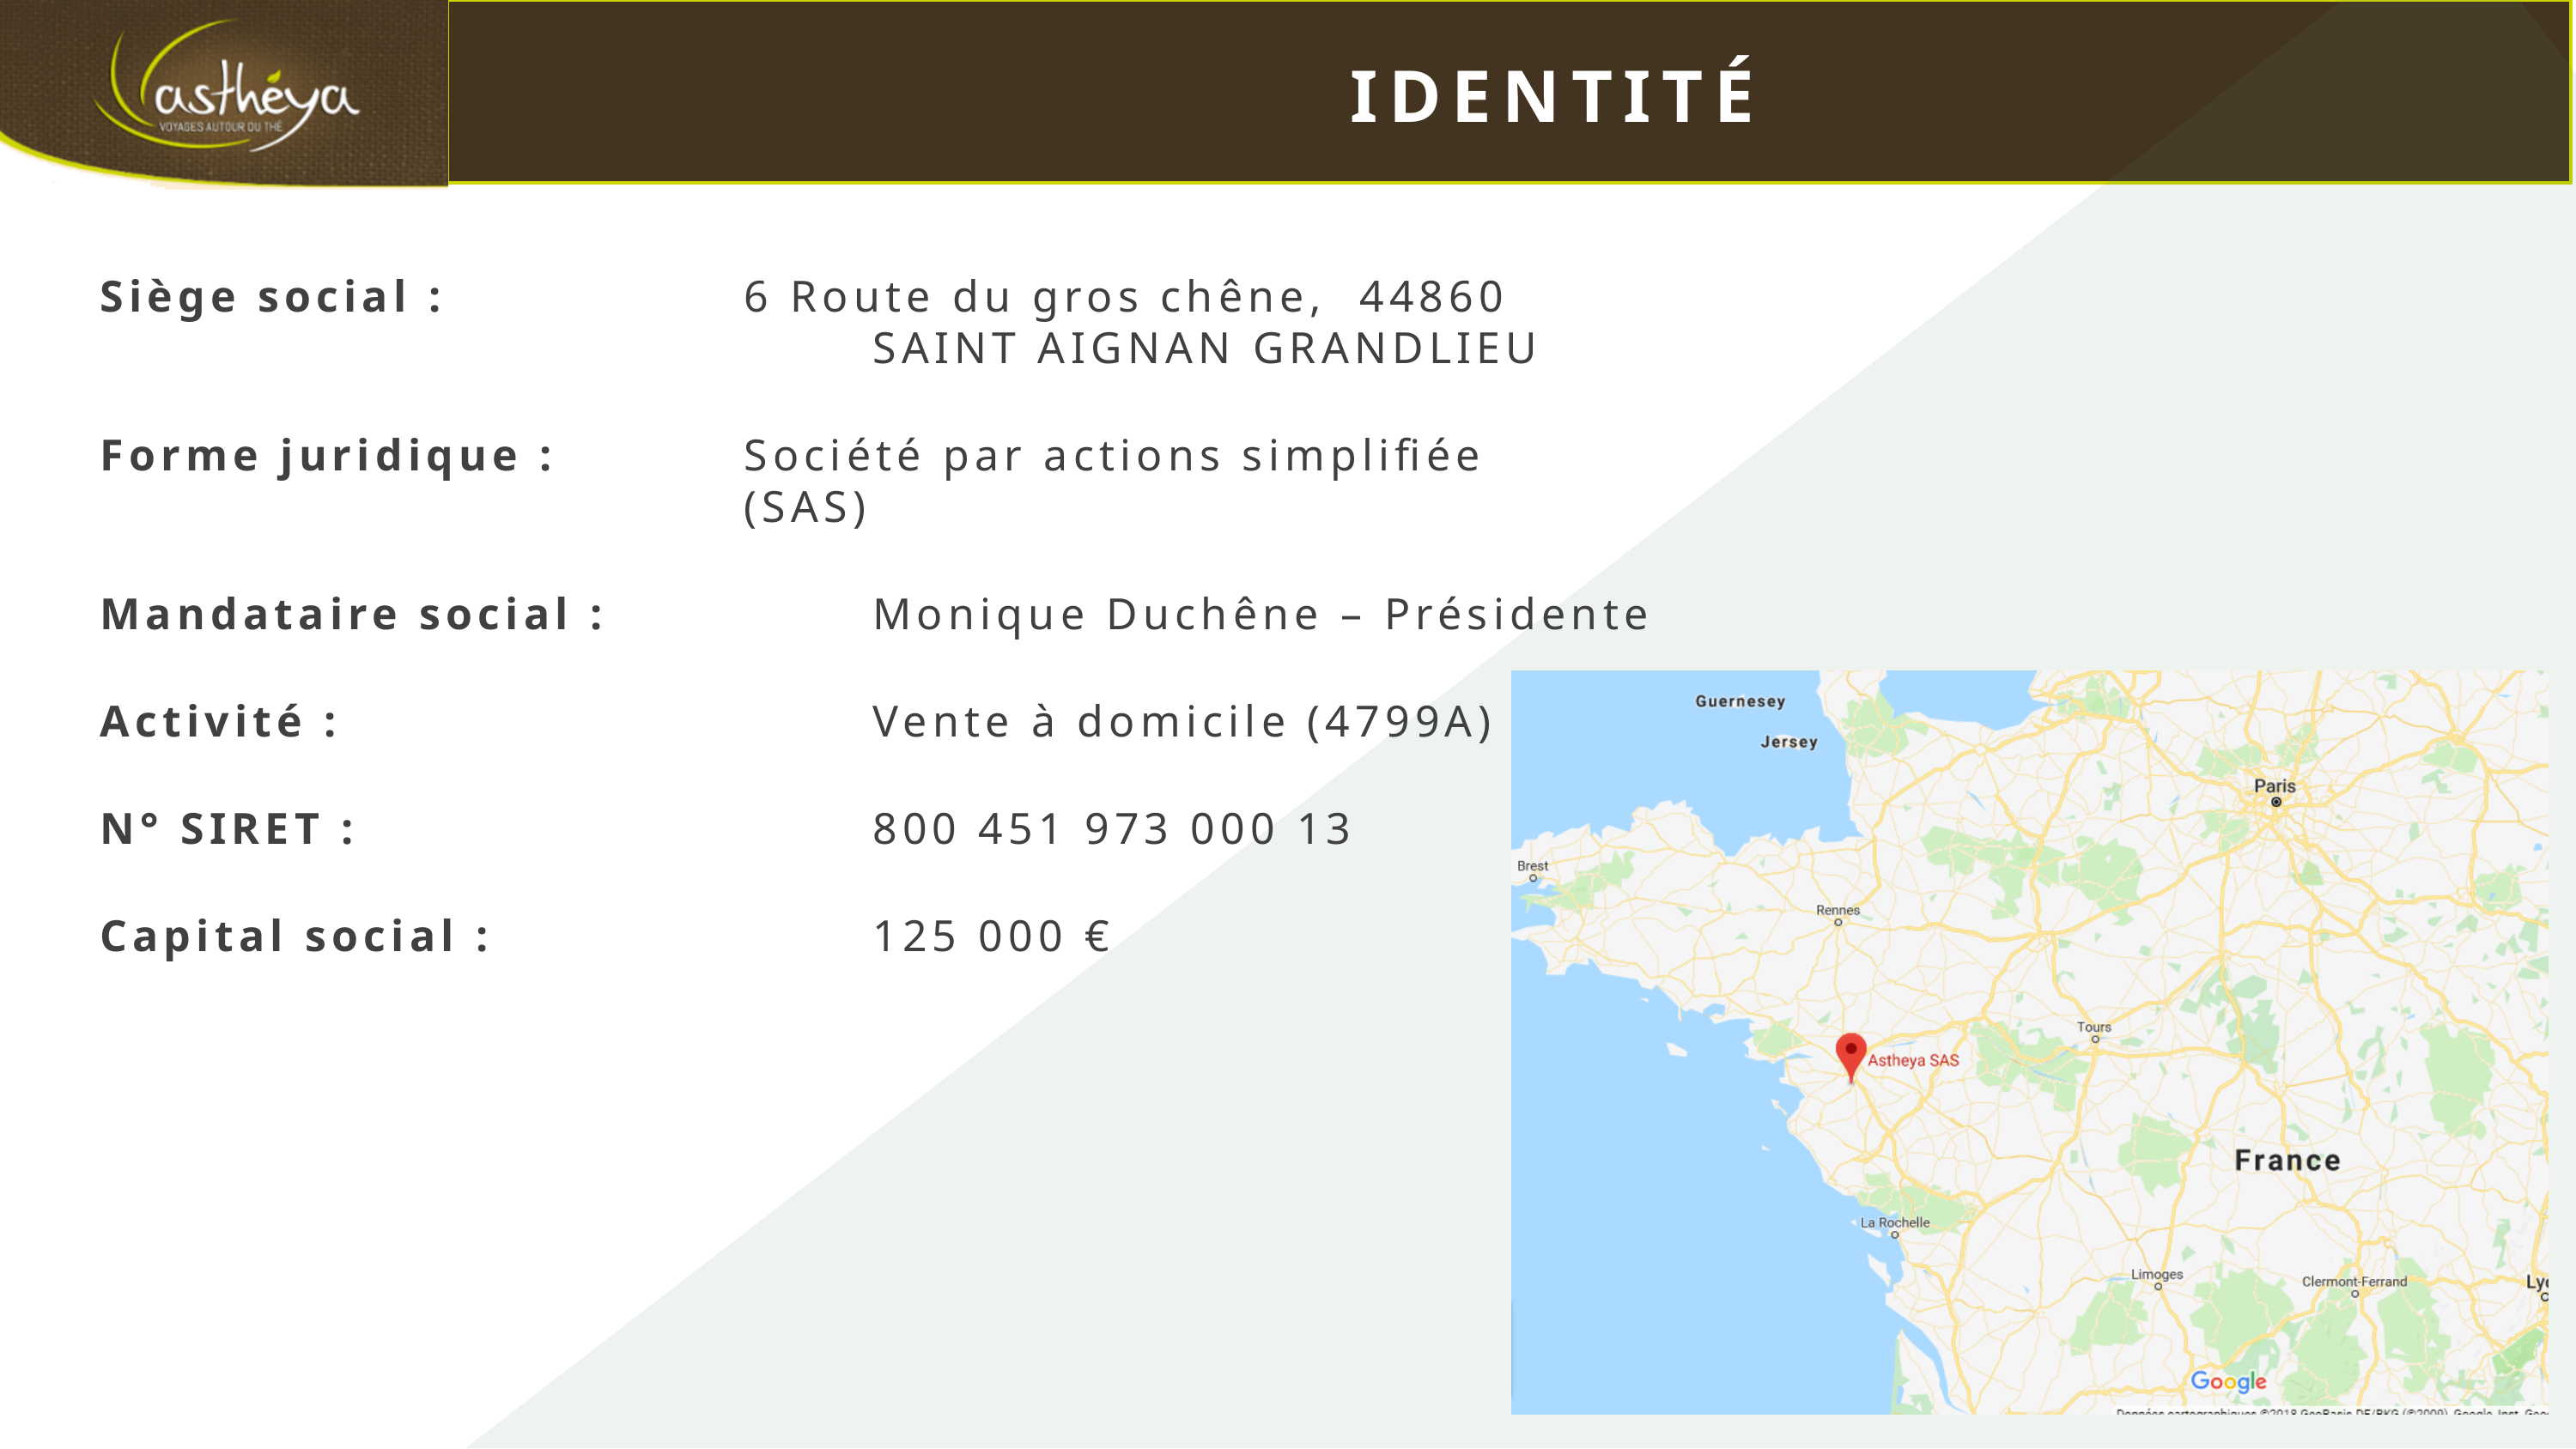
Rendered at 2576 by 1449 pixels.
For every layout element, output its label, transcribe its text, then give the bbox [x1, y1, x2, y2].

text_box Siège social : 6 Route du gros chêne, 44860 SAINT AIGNAN GRANDLIEU Forme juridique : Société par actions simplifiée (SAS) Mandataire social : Monique Duchêne – Présidente Activité : Vente à domicile (4799A) N° SIRET : 800 451 973 000 13 Capital social : 125 000 € [0, 266, 1656, 1012]
picture [1510, 670, 2549, 1415]
text_box [465, 0, 2576, 1449]
text_box IDENTITÉ [1348, 48, 2115, 136]
picture [0, 0, 448, 190]
